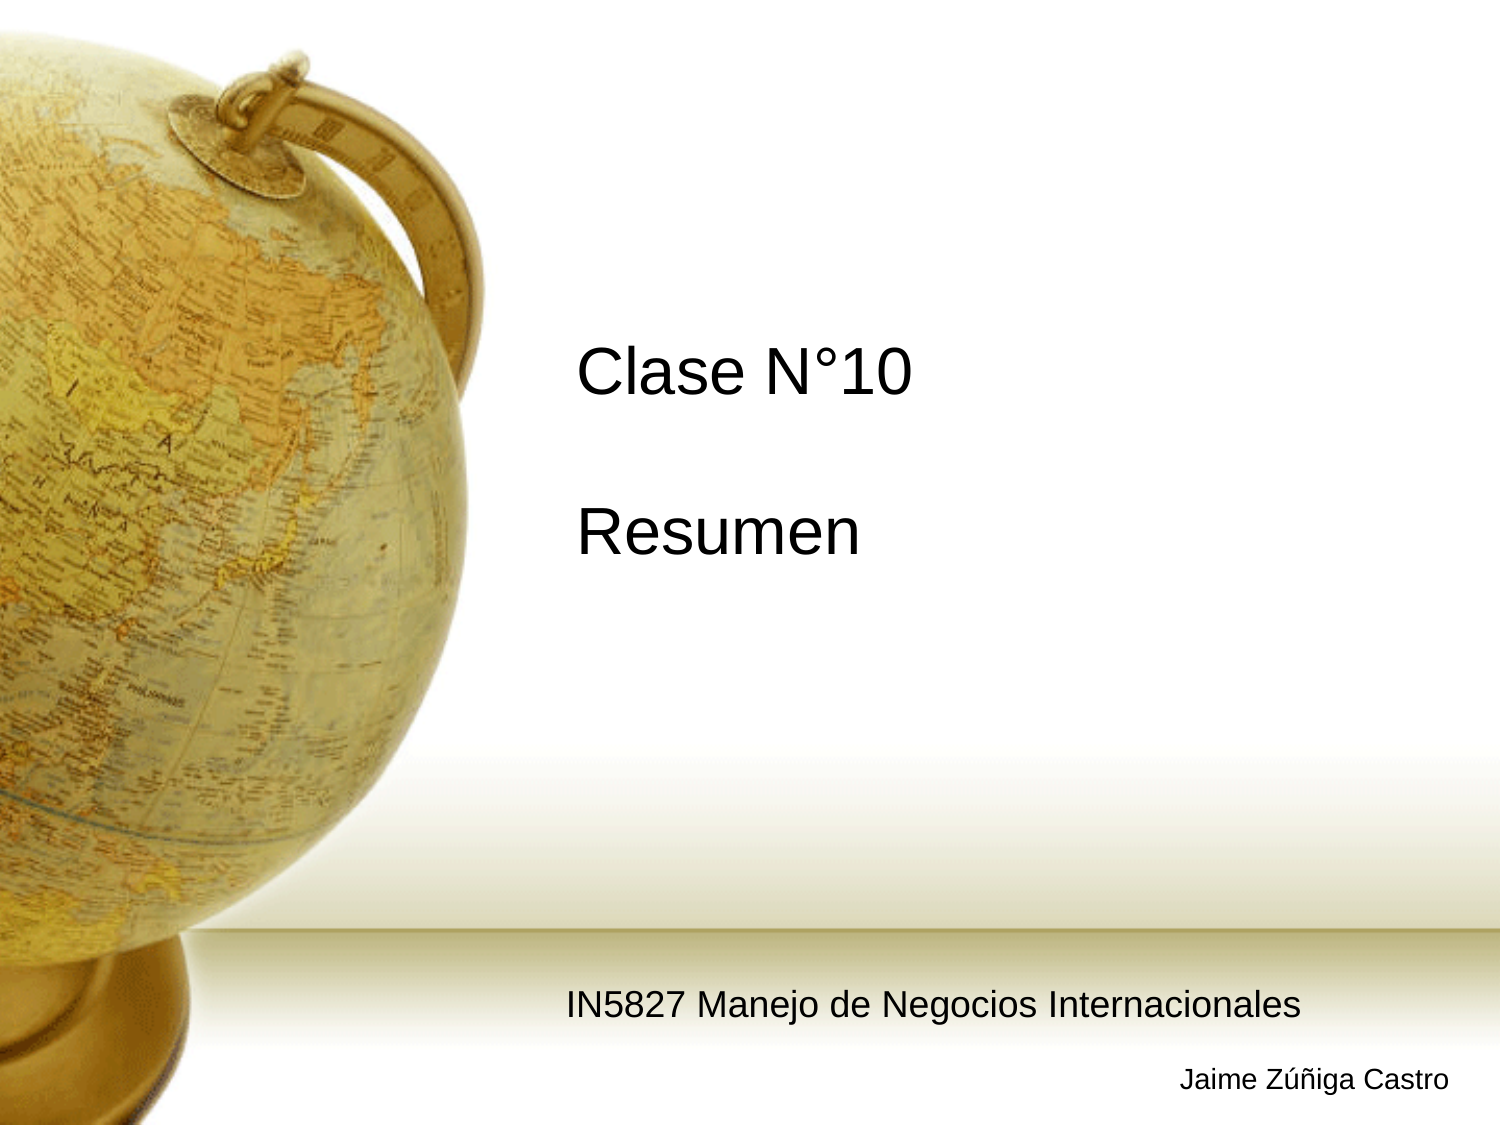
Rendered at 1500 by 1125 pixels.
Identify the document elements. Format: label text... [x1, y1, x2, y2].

picture [0, 0, 1500, 1125]
title Clase N°10 Resumen [560, 187, 1384, 576]
subtitle IN5827 Manejo de Negocios Internacionales [550, 972, 1363, 1055]
text_box Jaime Zúñiga Castro [653, 1053, 1465, 1114]
